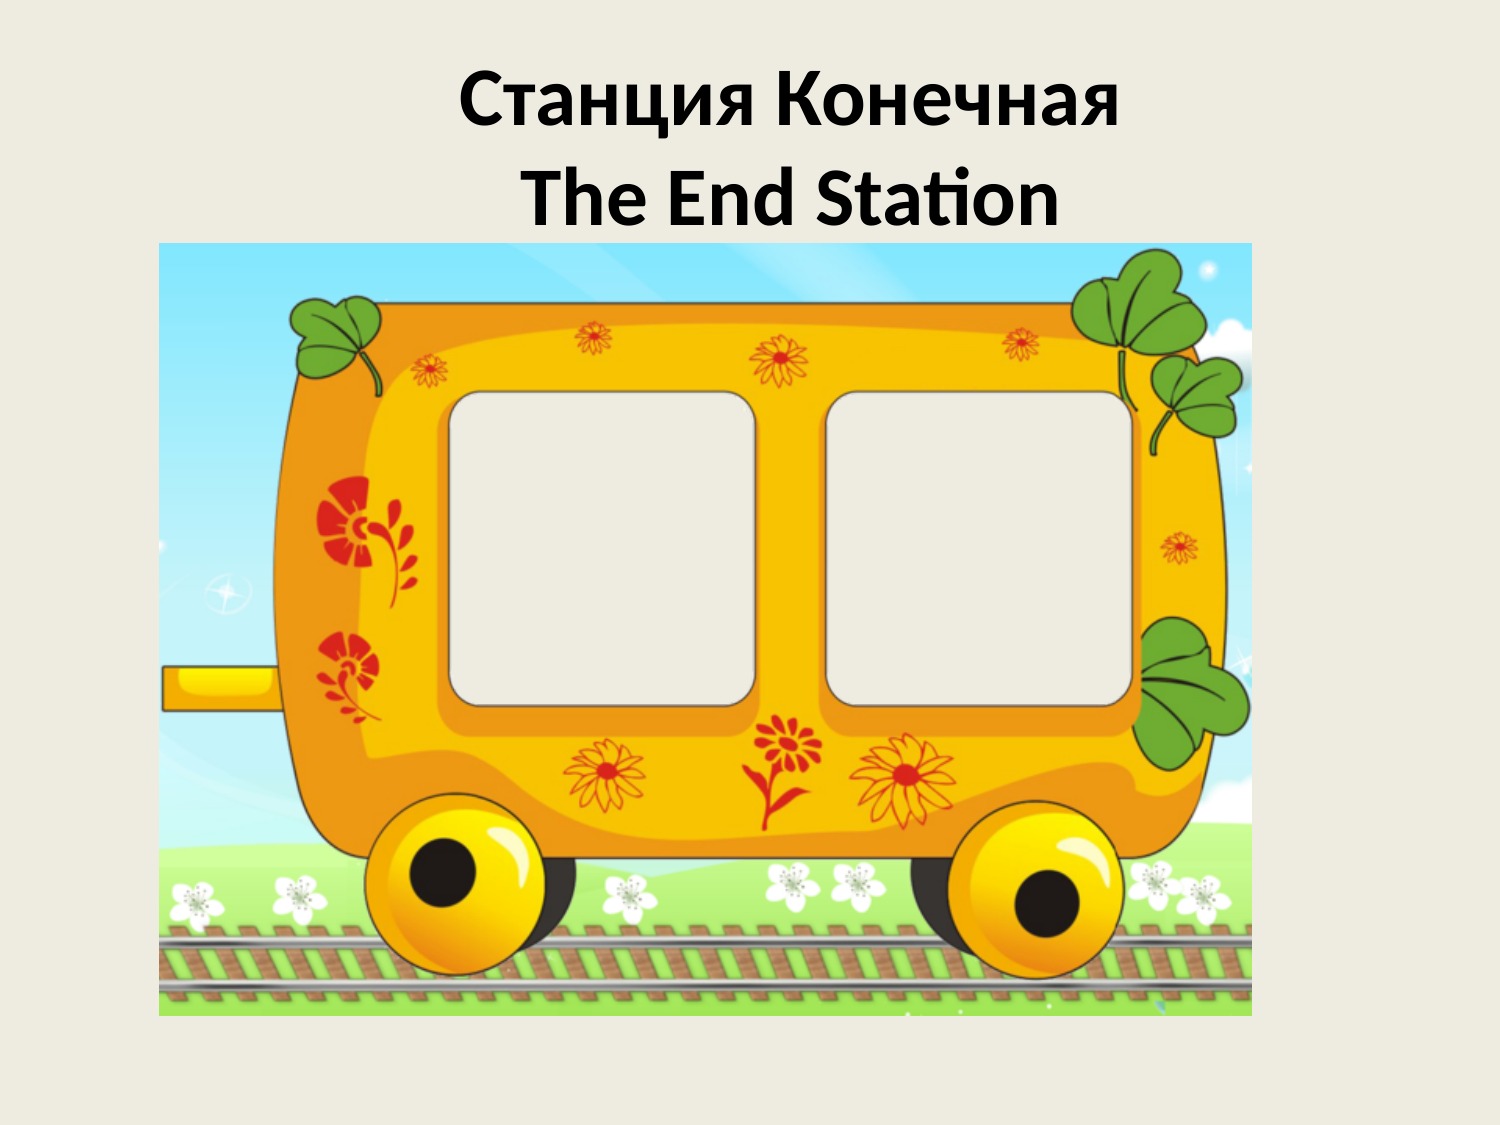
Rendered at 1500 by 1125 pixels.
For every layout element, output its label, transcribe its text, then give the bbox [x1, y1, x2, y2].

picture [159, 243, 1252, 1016]
text_box Станция Конечная The End Station [316, 35, 1266, 250]
